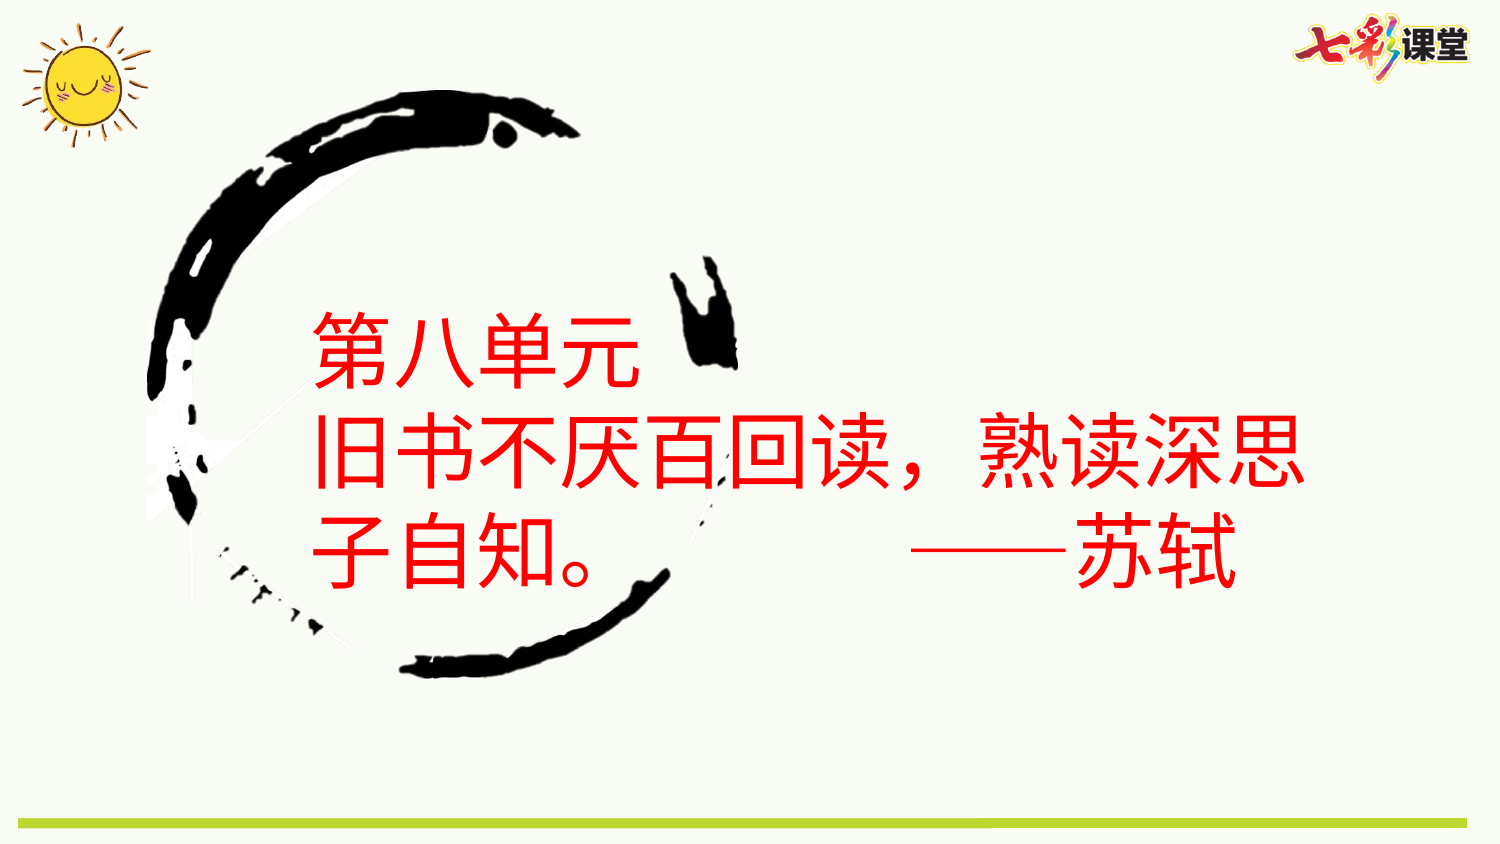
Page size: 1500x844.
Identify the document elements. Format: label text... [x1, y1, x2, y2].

picture [0, 0, 738, 680]
text_box 第八单元 旧书不厌百回读，熟读深思子自知。 ——苏轼 [748, 291, 1377, 607]
picture [1291, 9, 1472, 87]
picture [18, 771, 1467, 844]
